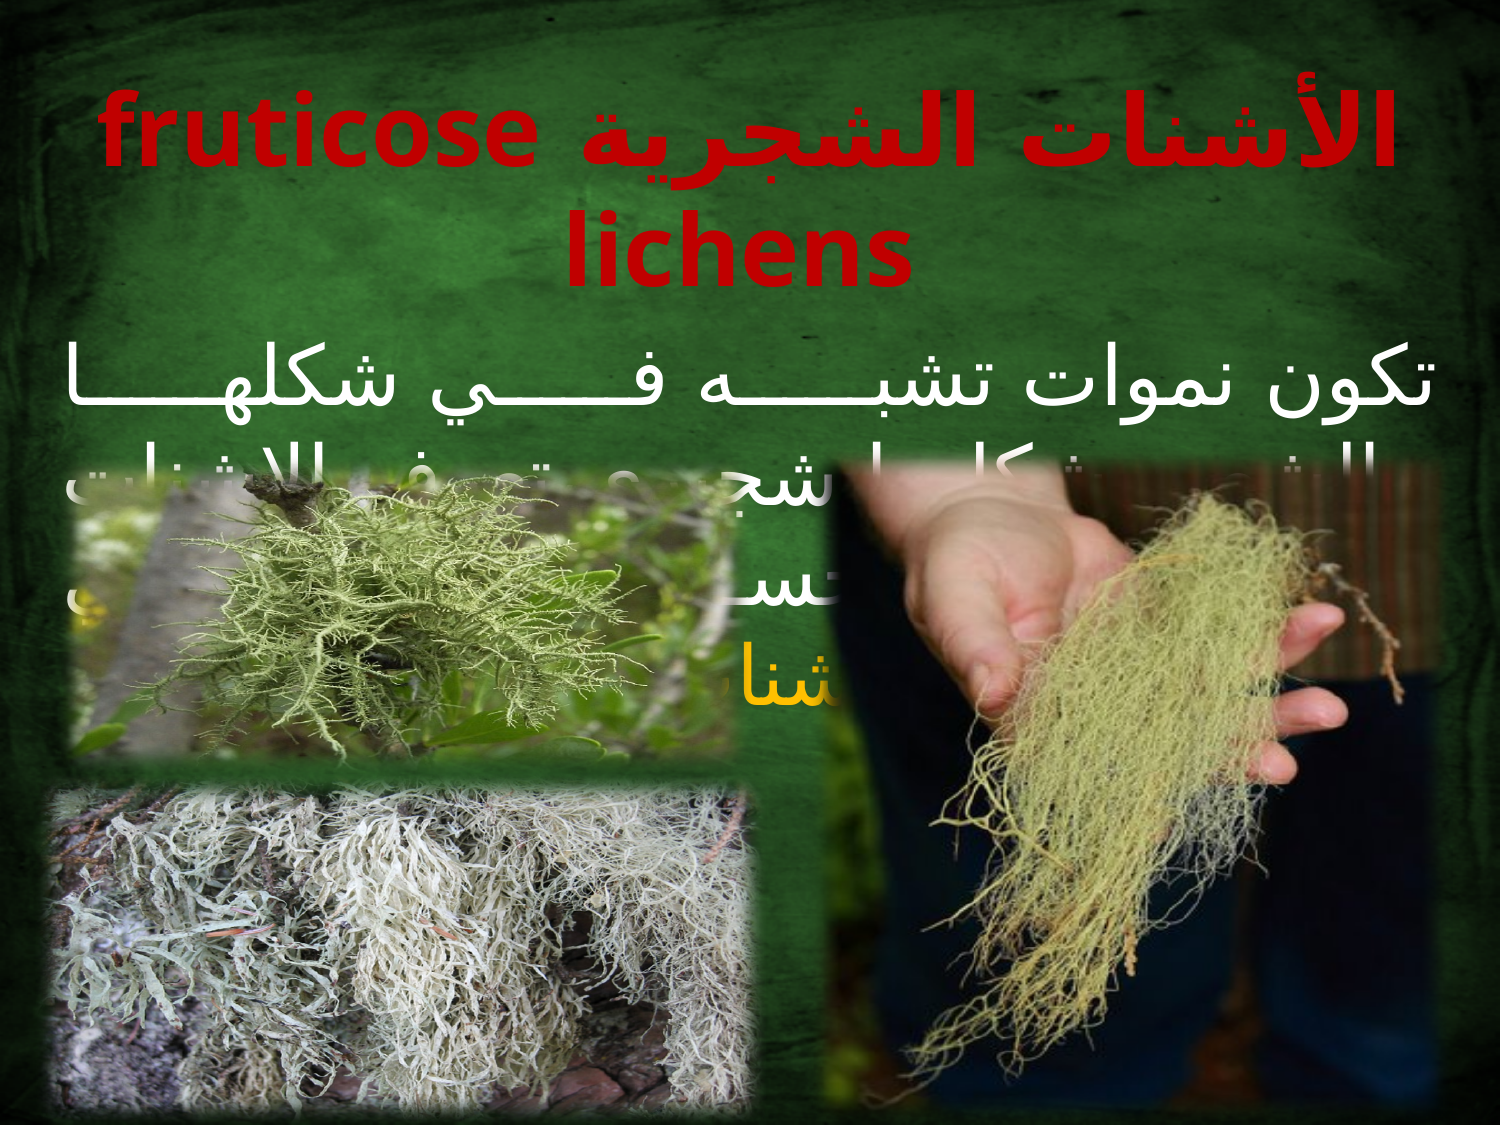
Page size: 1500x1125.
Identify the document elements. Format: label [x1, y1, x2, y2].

picture [34, 456, 767, 1125]
picture [808, 445, 1454, 1125]
list [0, 0, 1500, 1125]
